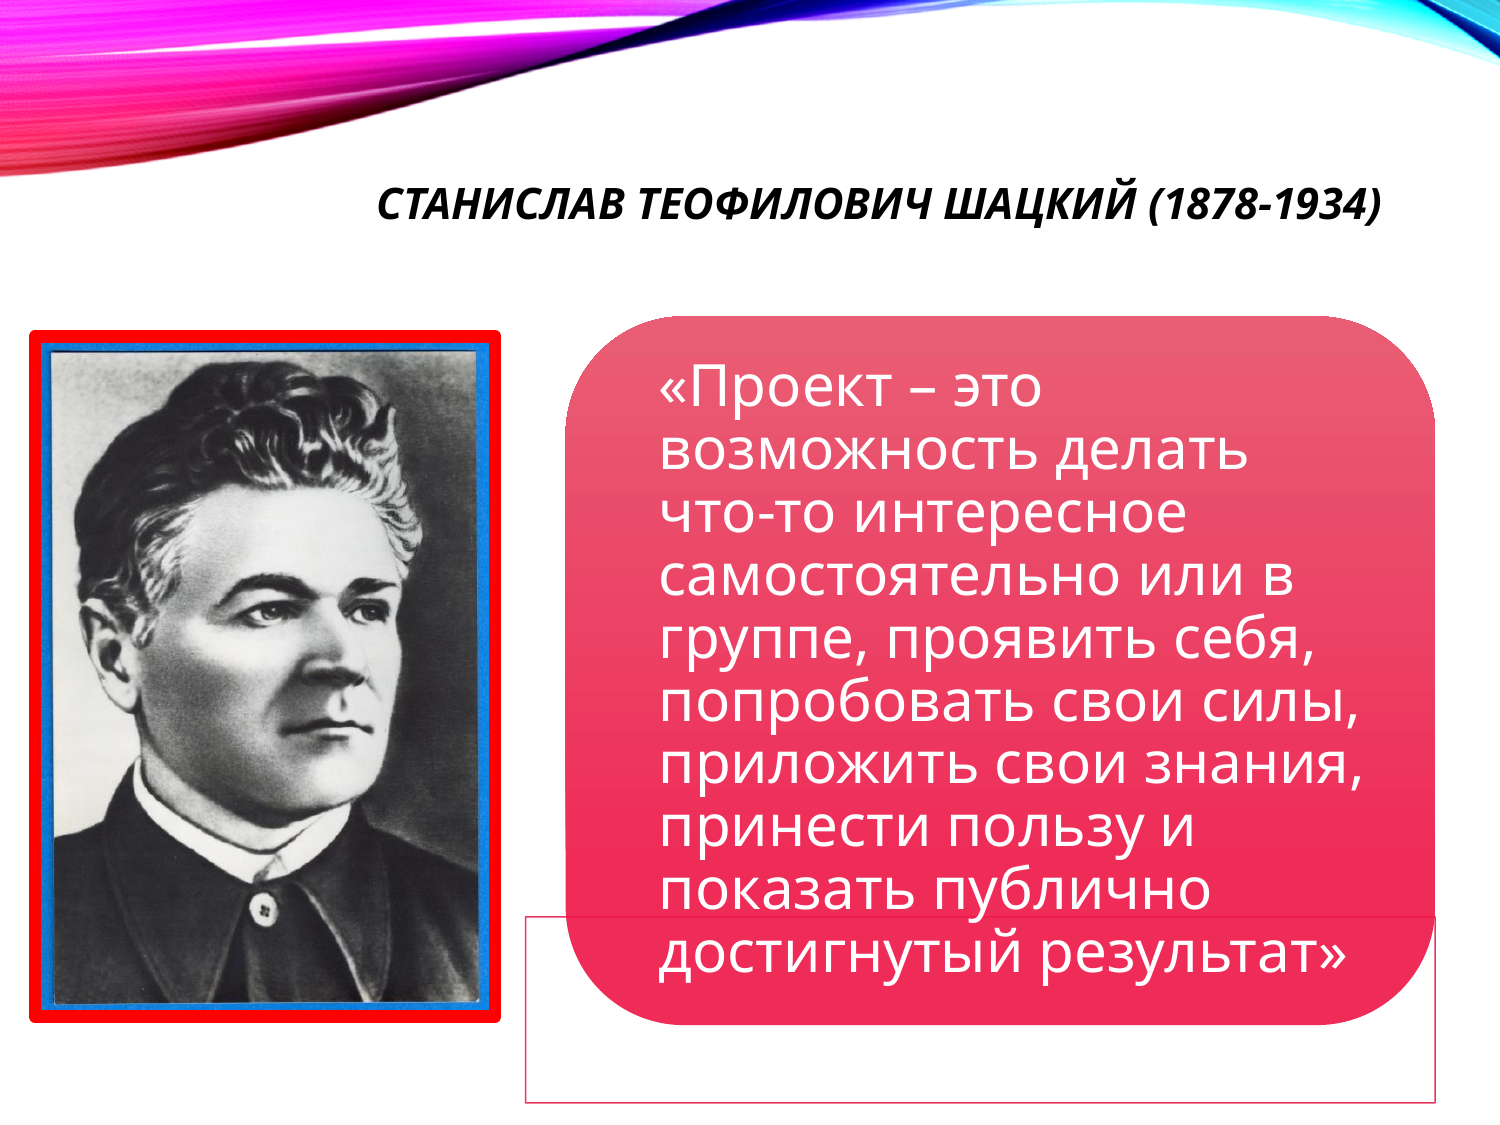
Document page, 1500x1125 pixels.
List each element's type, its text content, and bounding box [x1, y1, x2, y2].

picture [0, 0, 1500, 178]
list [40, 342, 490, 1011]
title Станислав Теофилович Шацкий (1878-1934) [356, 125, 1403, 338]
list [525, 314, 1436, 1107]
